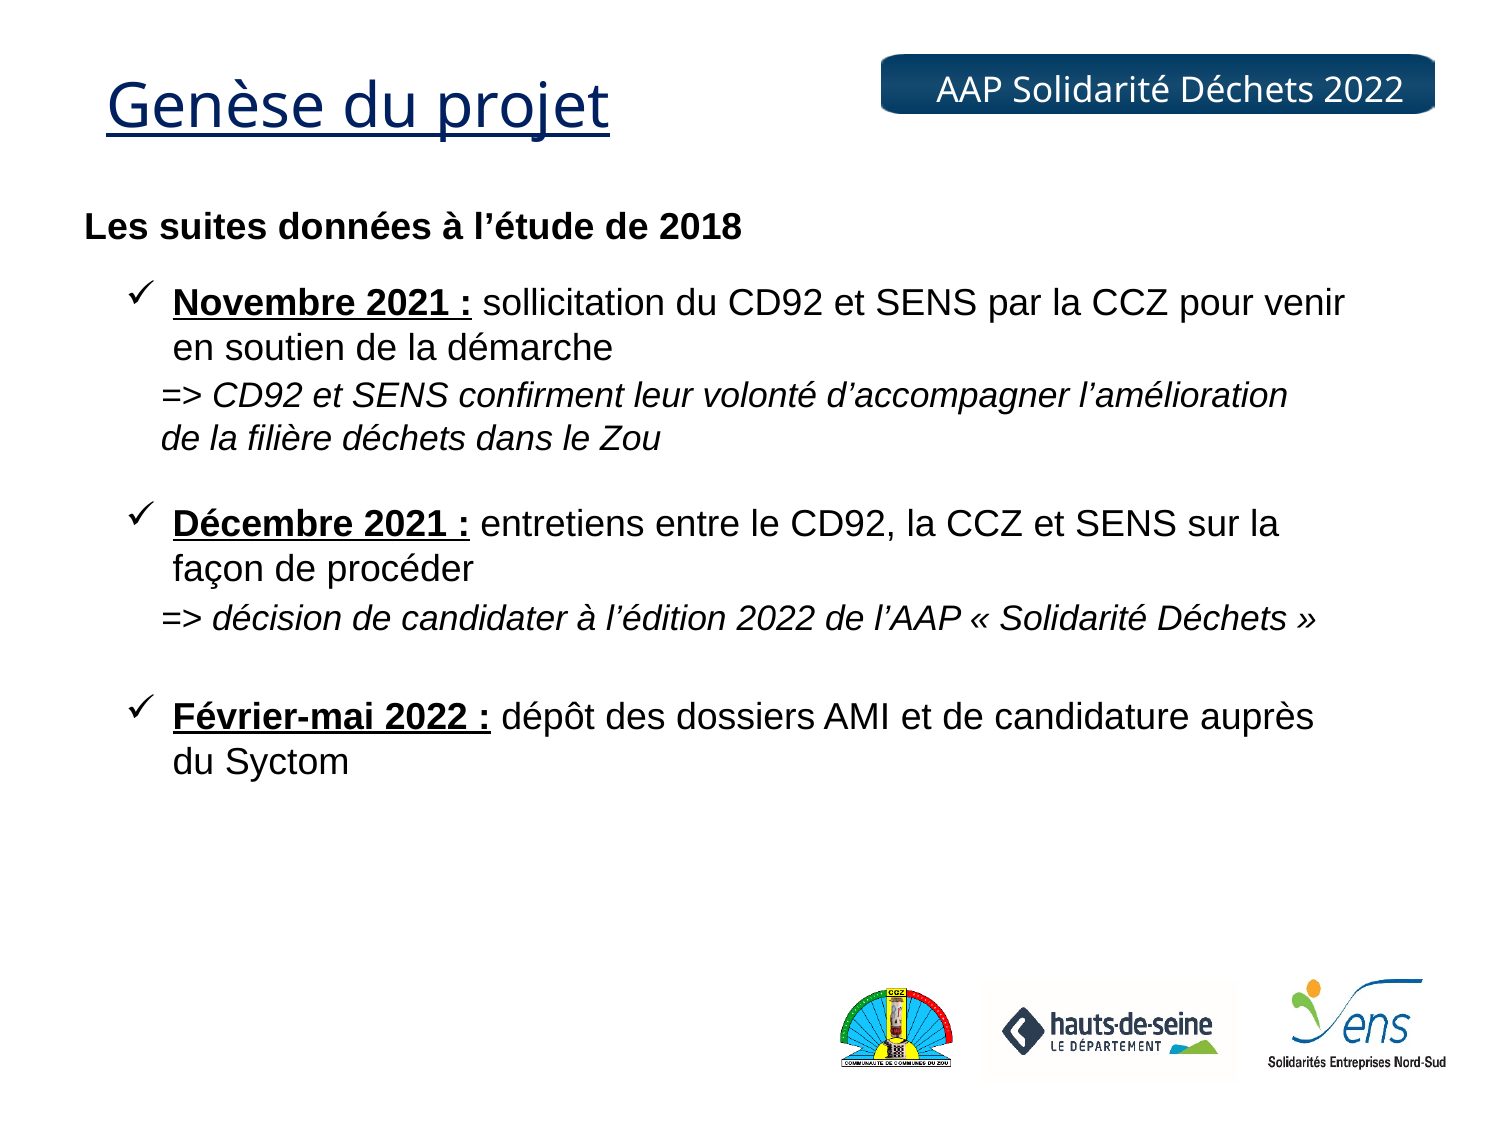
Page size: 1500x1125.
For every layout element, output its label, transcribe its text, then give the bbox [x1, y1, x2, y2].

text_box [838, 984, 955, 1093]
text_box => décision de candidater à l’édition 2022 de l’AAP « Solidarité Déchets » [146, 588, 1342, 646]
text_box Février-mai 2022 : dépôt des dossiers AMI et de candidature auprès du Syctom [110, 684, 1376, 790]
text_box => CD92 et SENS confirment leur volonté d’accompagner l’amélioration de la filière déchets dans le Zou [146, 364, 1342, 465]
text_box AAP Solidarité Déchets 2022 [881, 59, 1460, 118]
picture [982, 978, 1239, 1083]
picture [1268, 978, 1446, 1071]
picture [881, 54, 1436, 115]
text_box Décembre 2021 : entretiens entre le CD92, la CCZ et SENS sur la façon de procéder [110, 491, 1376, 597]
text_box Novembre 2021 : sollicitation du CD92 et SENS par la CCZ pour venir en soutien de la démarche [110, 270, 1376, 421]
text_box Genèse du projet [98, 57, 817, 148]
text_box Les suites données à l’étude de 2018 [76, 149, 1410, 345]
